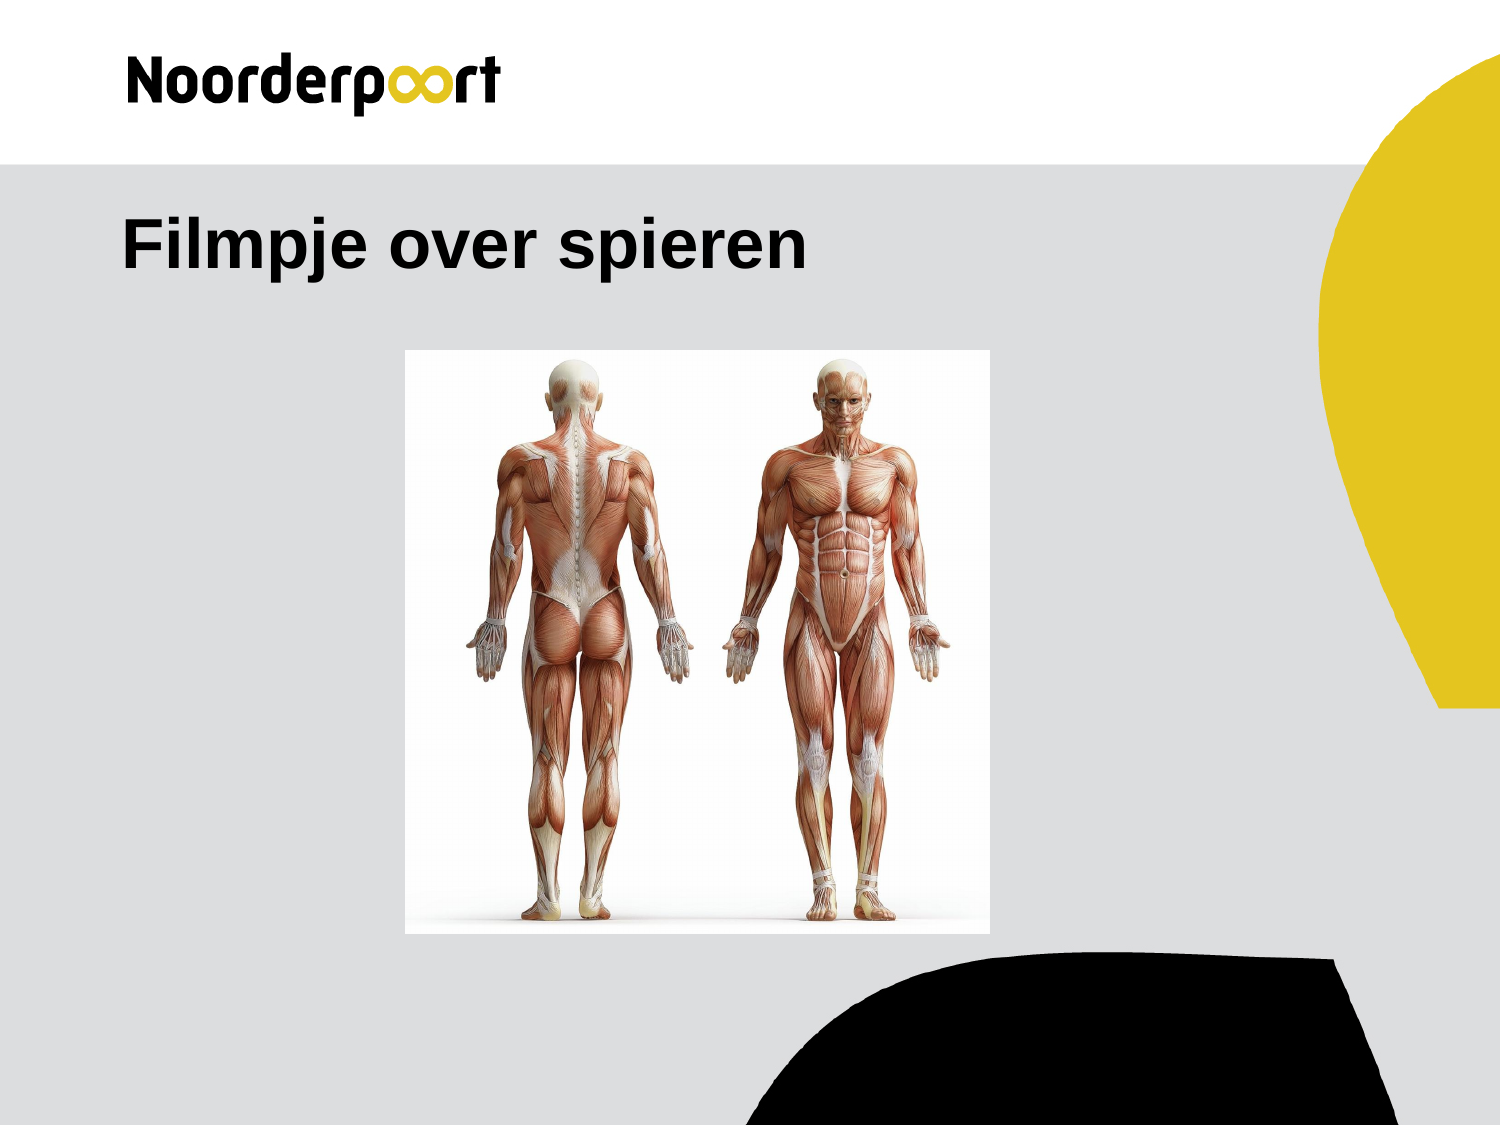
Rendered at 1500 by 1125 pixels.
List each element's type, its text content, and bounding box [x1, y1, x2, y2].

picture [0, 0, 1500, 1125]
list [405, 349, 990, 934]
title Filmpje over spieren [106, 187, 1290, 294]
